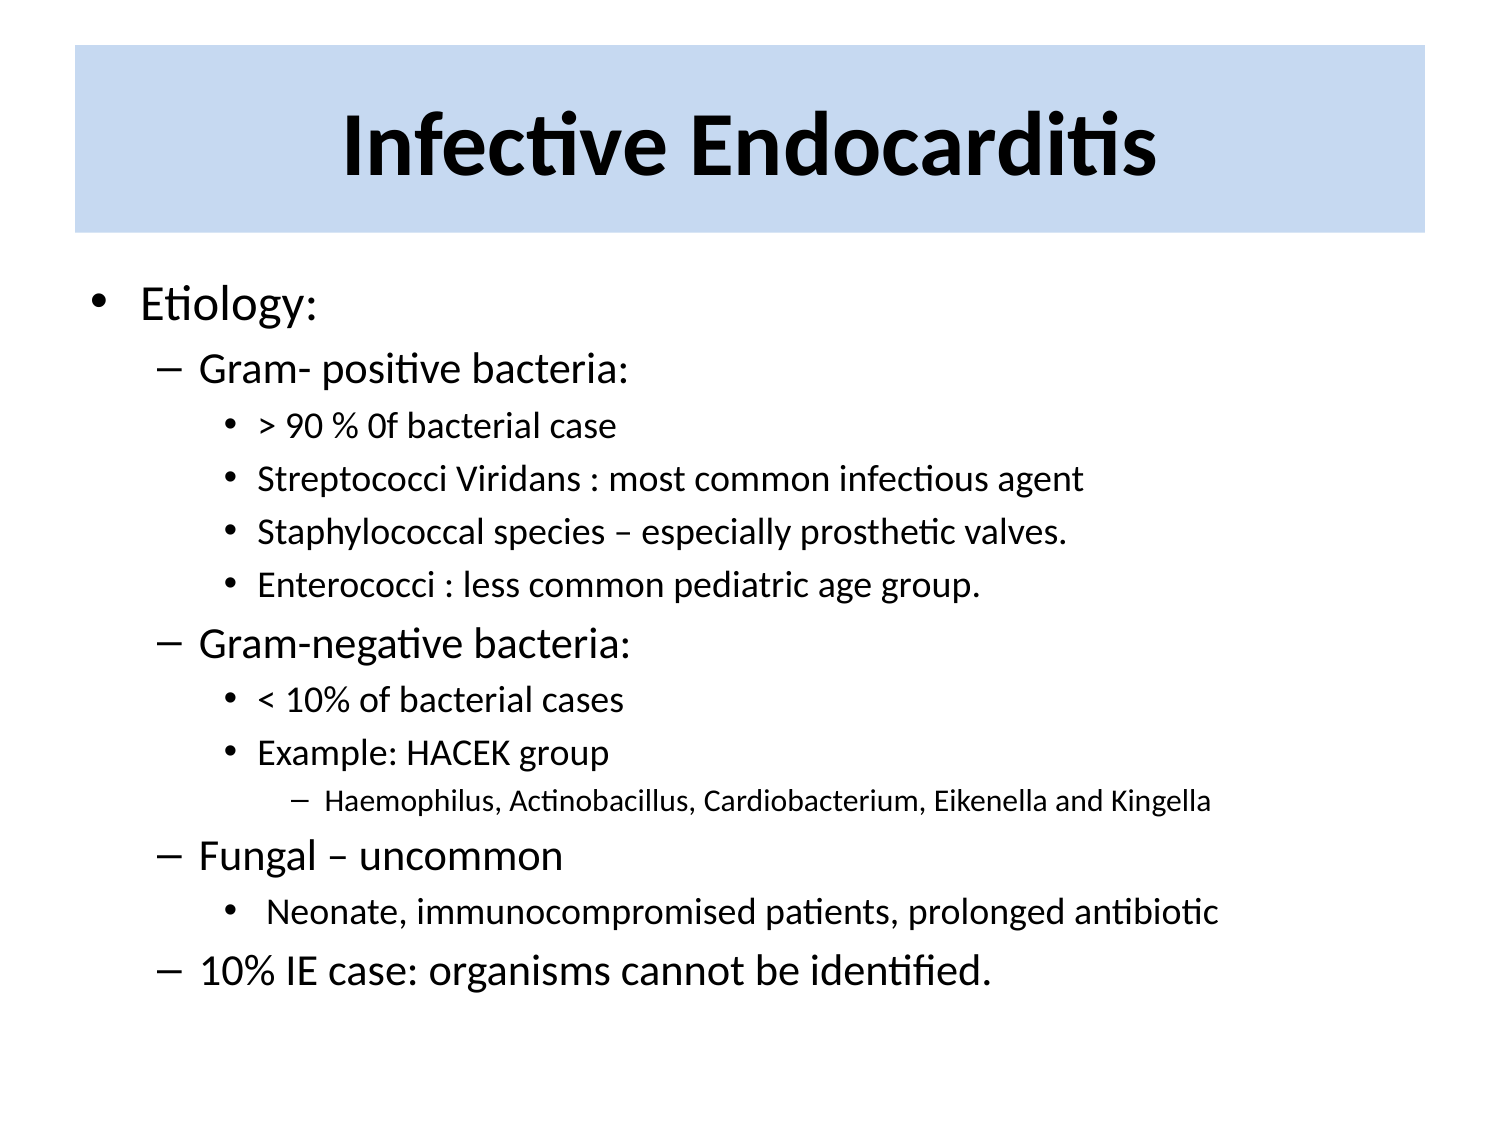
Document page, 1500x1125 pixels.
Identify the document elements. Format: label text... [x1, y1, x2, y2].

list Etiology: Gram- positive bacteria: > 90 % 0f bacterial case Streptococci Viridans : most common infectious agent Staphylococcal species – especially prosthetic valves. Enterococci : less common pediatric age group. Gram-negative bacteria: < 10% of bacterial cases Example: HACEK group Haemophilus, Actinobacillus, Cardiobacterium, Eikenella and Kingella Fungal – uncommon Neonate, immunocompromised patients, prolonged antibiotic 10% IE case: organisms cannot be identified. [75, 262, 1425, 1005]
title Infective Endocarditis [75, 45, 1425, 233]
